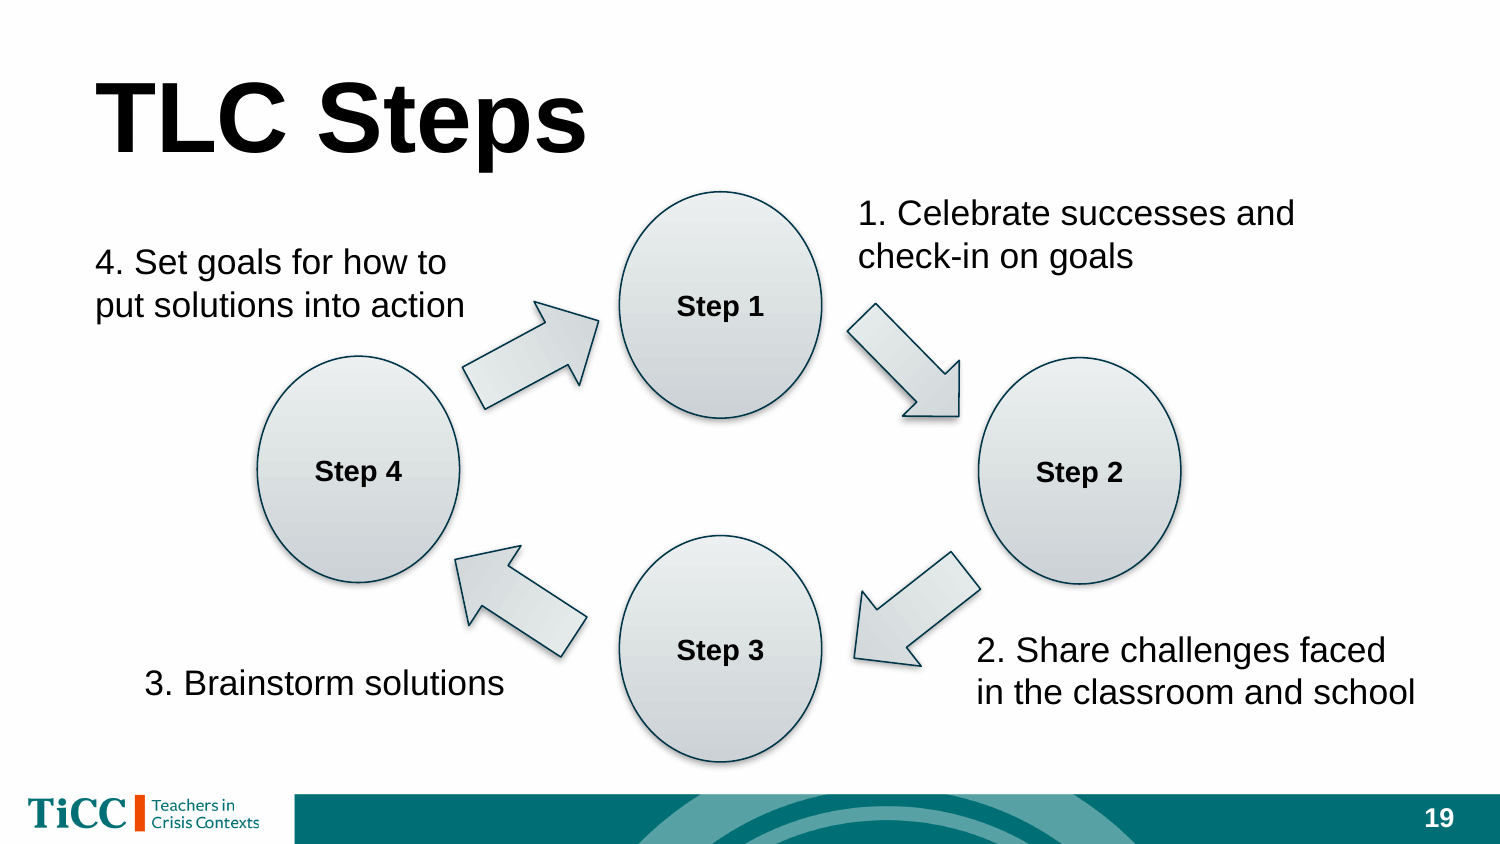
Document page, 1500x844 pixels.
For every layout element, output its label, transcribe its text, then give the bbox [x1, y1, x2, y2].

text_box 4. Set goals for how to put solutions into action [79, 231, 515, 338]
text_box 2. Share challenges faced in the classroom and school [961, 619, 1434, 730]
text_box [847, 303, 960, 417]
picture [0, 0, 1500, 844]
text_box Step 1 [619, 191, 822, 419]
title TLC Steps [80, 0, 1430, 188]
slide_number 19 [1379, 784, 1470, 844]
text_box [854, 551, 981, 667]
text_box Step 4 [257, 356, 460, 583]
text_box 3. Brainstorm solutions [129, 652, 529, 719]
text_box Step 2 [978, 357, 1181, 584]
text_box [462, 301, 599, 410]
text_box 1. Celebrate successes and check-in on goals [842, 182, 1347, 291]
text_box Step 3 [619, 535, 822, 762]
text_box [454, 545, 588, 658]
